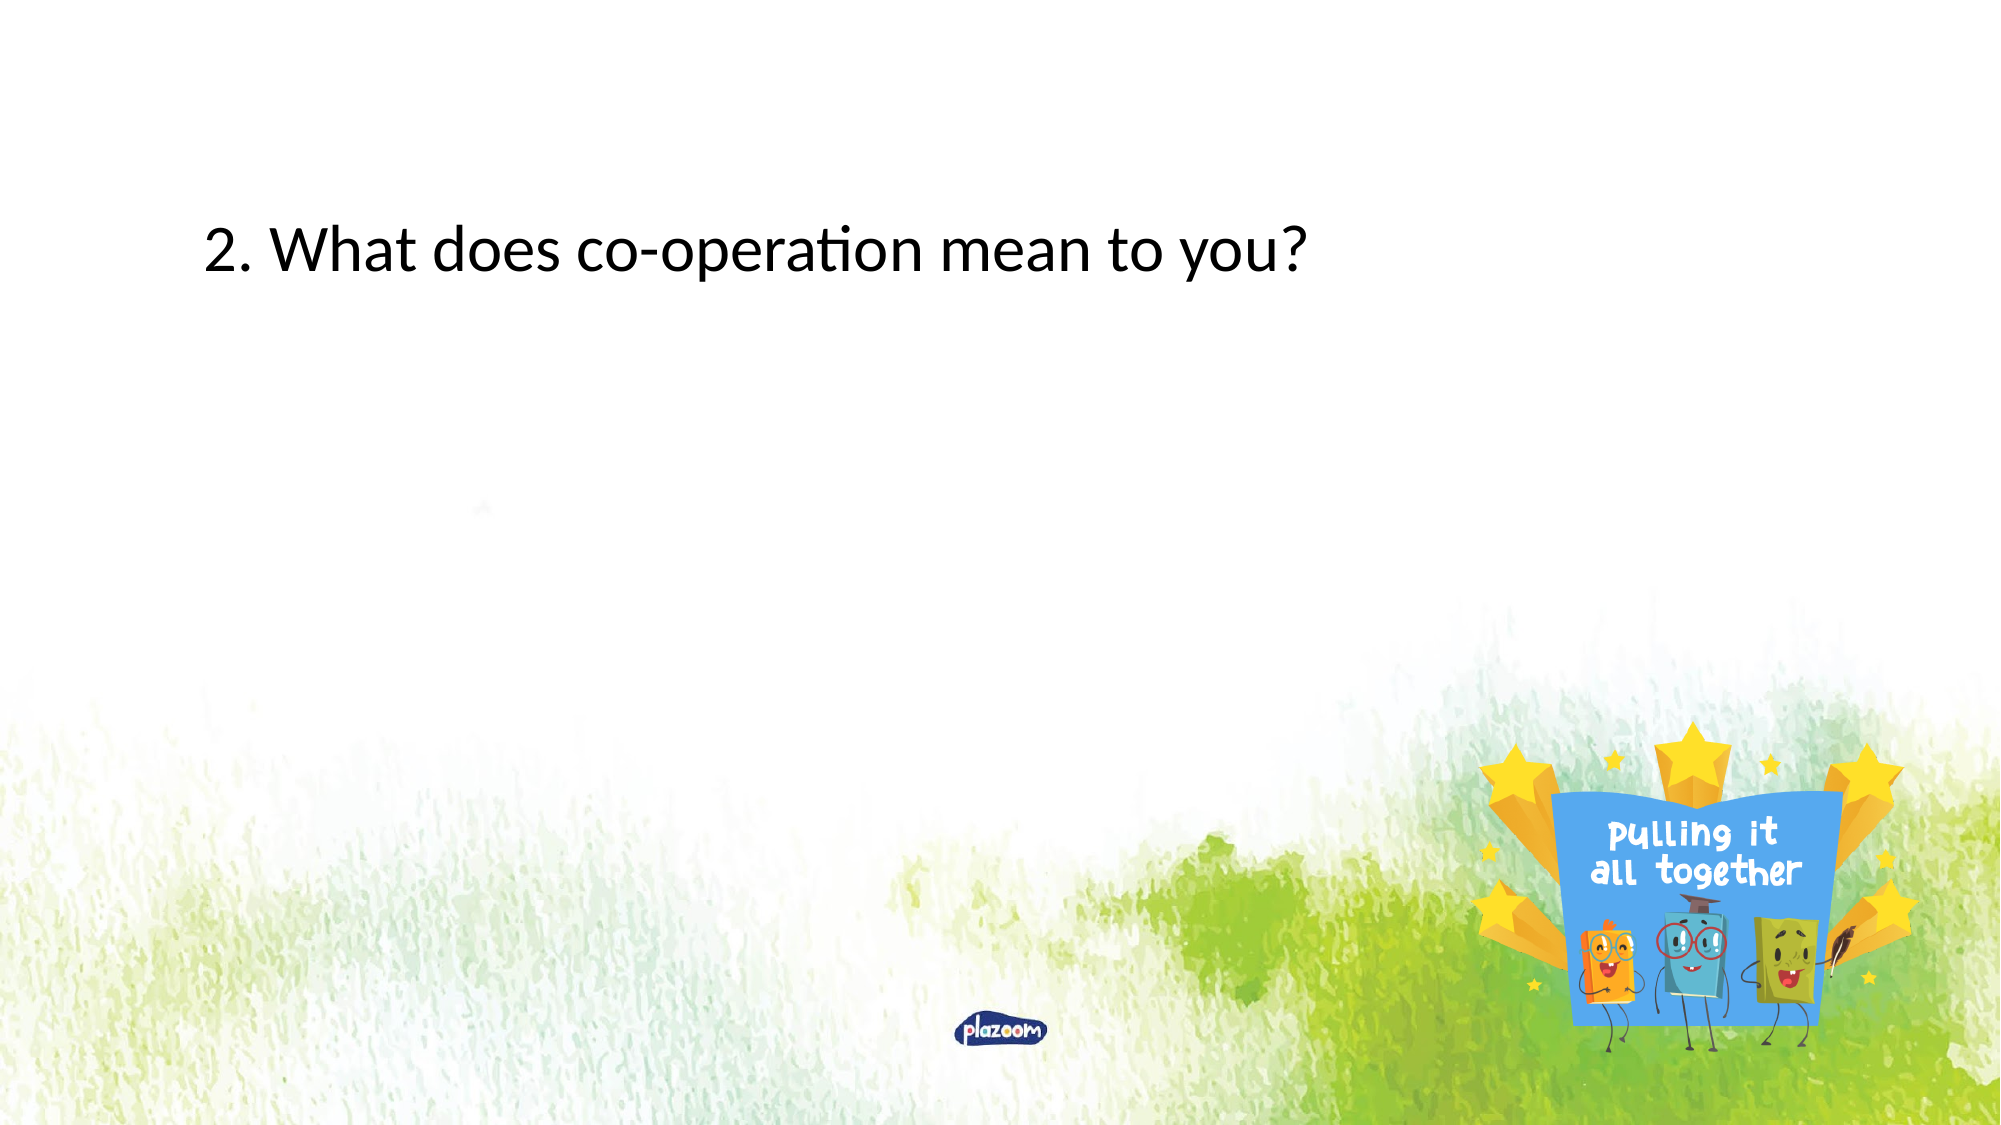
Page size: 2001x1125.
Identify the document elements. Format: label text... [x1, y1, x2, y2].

picture [0, 0, 2000, 1125]
text_box 2. What does co-operation mean to you? [189, 196, 1694, 292]
